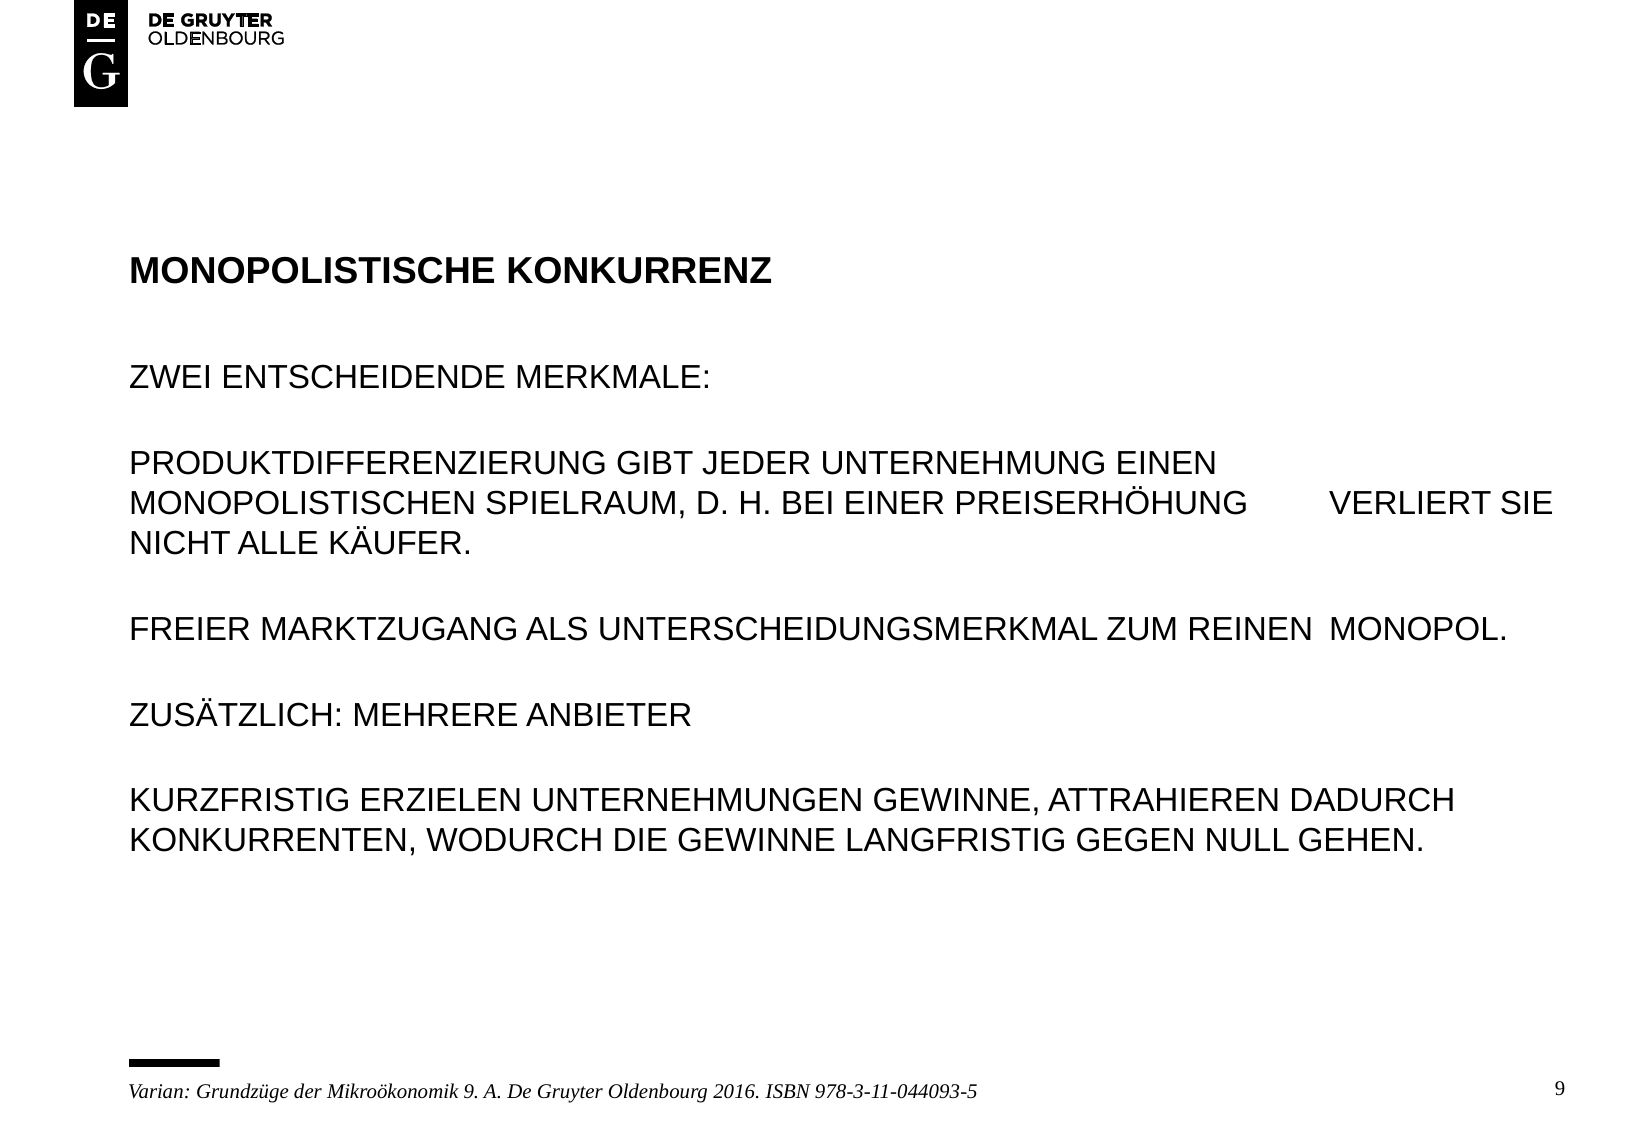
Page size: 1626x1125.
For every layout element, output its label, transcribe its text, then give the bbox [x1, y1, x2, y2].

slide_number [128, 1077, 1539, 1108]
slide_number 9 [1554, 1074, 1614, 1104]
title Monopolistische konkurrenz [129, 245, 1556, 328]
list Zwei entscheidende merkmale: PRODUKTDIFFERENZIERUNG gibt jeder unternehmung einen monopolistischen spielraum, d. h. bei einer preiserhöhung verliert sie nicht alle käufer. Freier marktzugang als unterscheidungsmerkmal zum reinen monopol. Zusätzlich: MEHRERE ANBIETER KURZFRISTIG ERZIELEN UNTERNEHMUNGEN GEWINNE, ATTRAHIEREN DADURCH KONKURRENTEN, WODURCH DIE GEWINNE LANGFRISTIG GEGEN NULL GEHEN. [129, 355, 1556, 1018]
